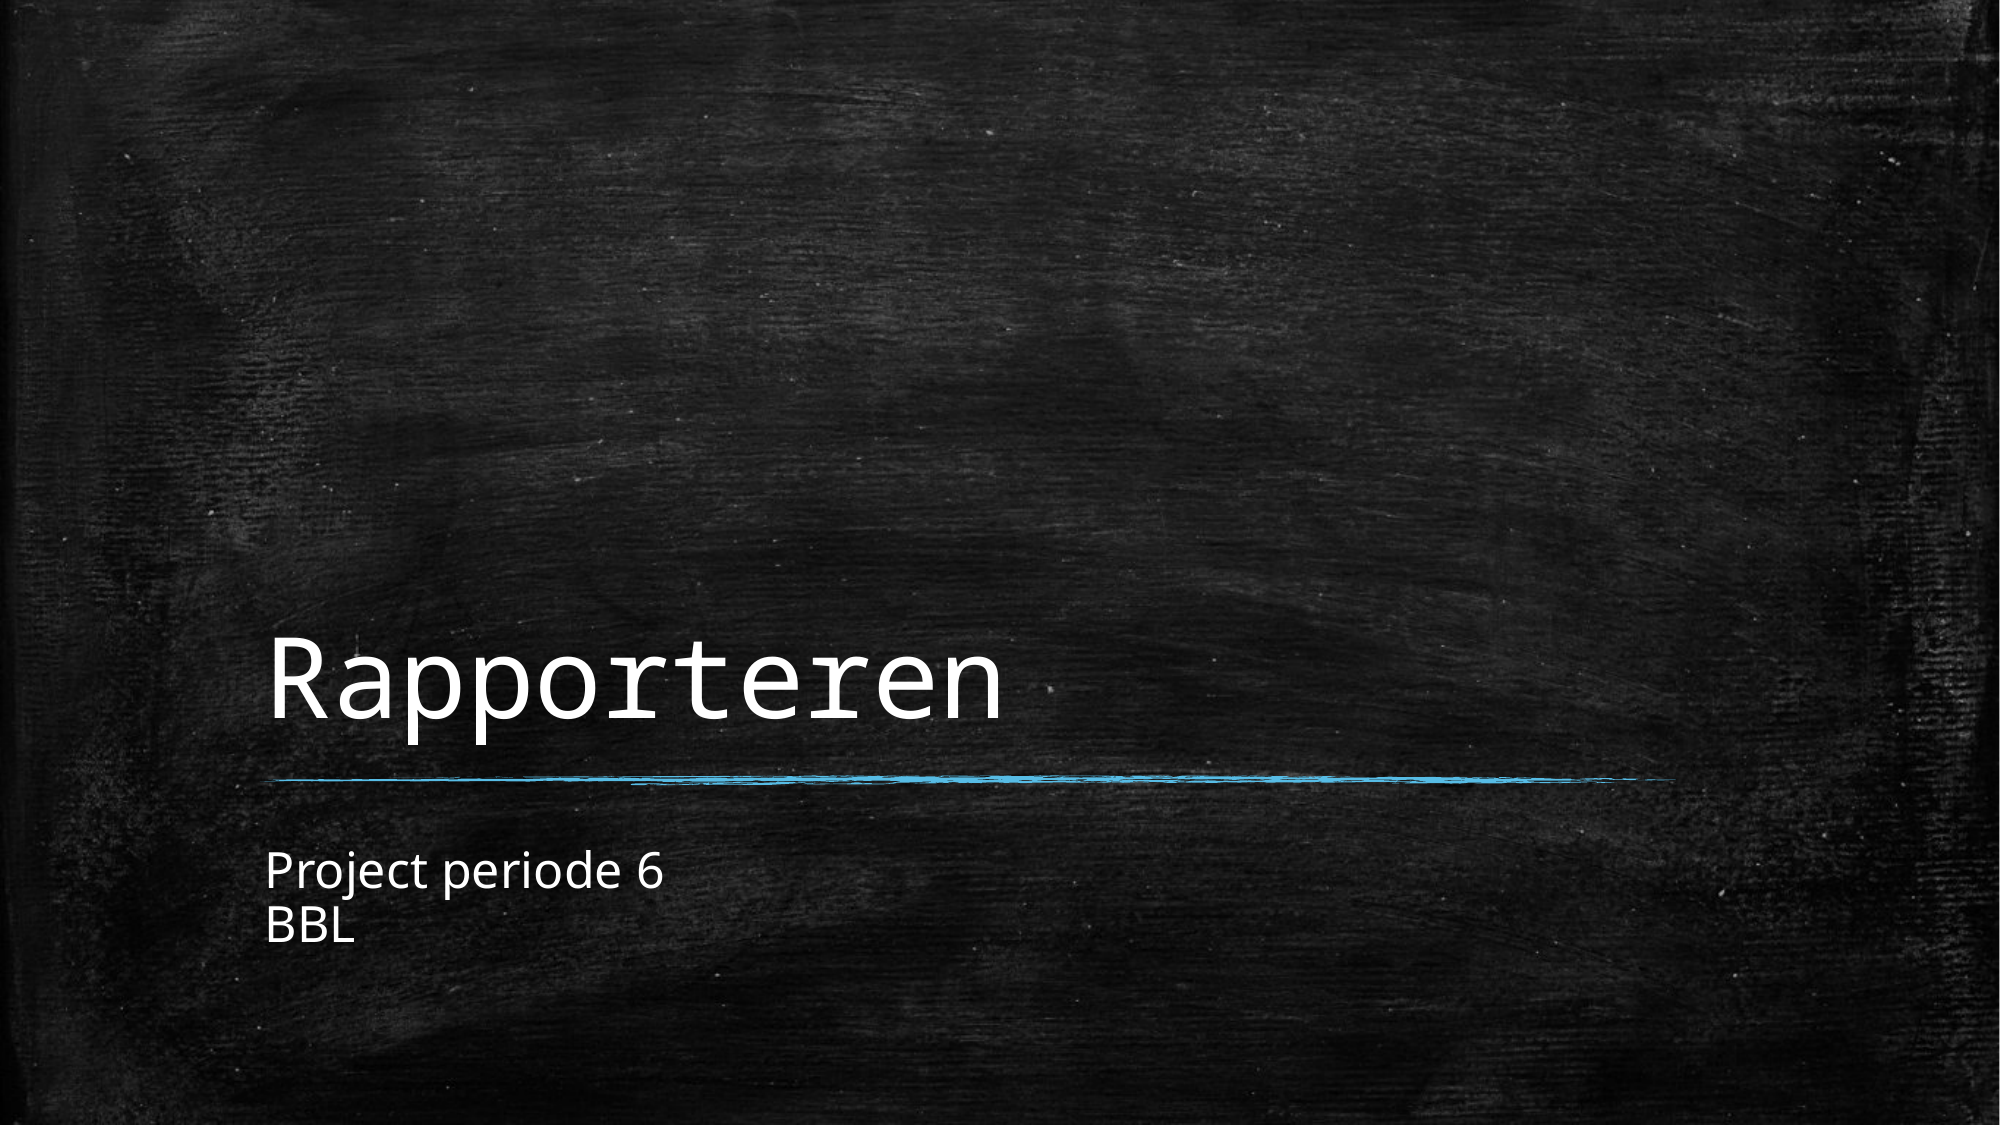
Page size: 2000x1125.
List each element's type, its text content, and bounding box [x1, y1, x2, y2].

title Rapporteren [249, 312, 1750, 750]
subtitle Project periode 6 BBL [249, 837, 1750, 1013]
